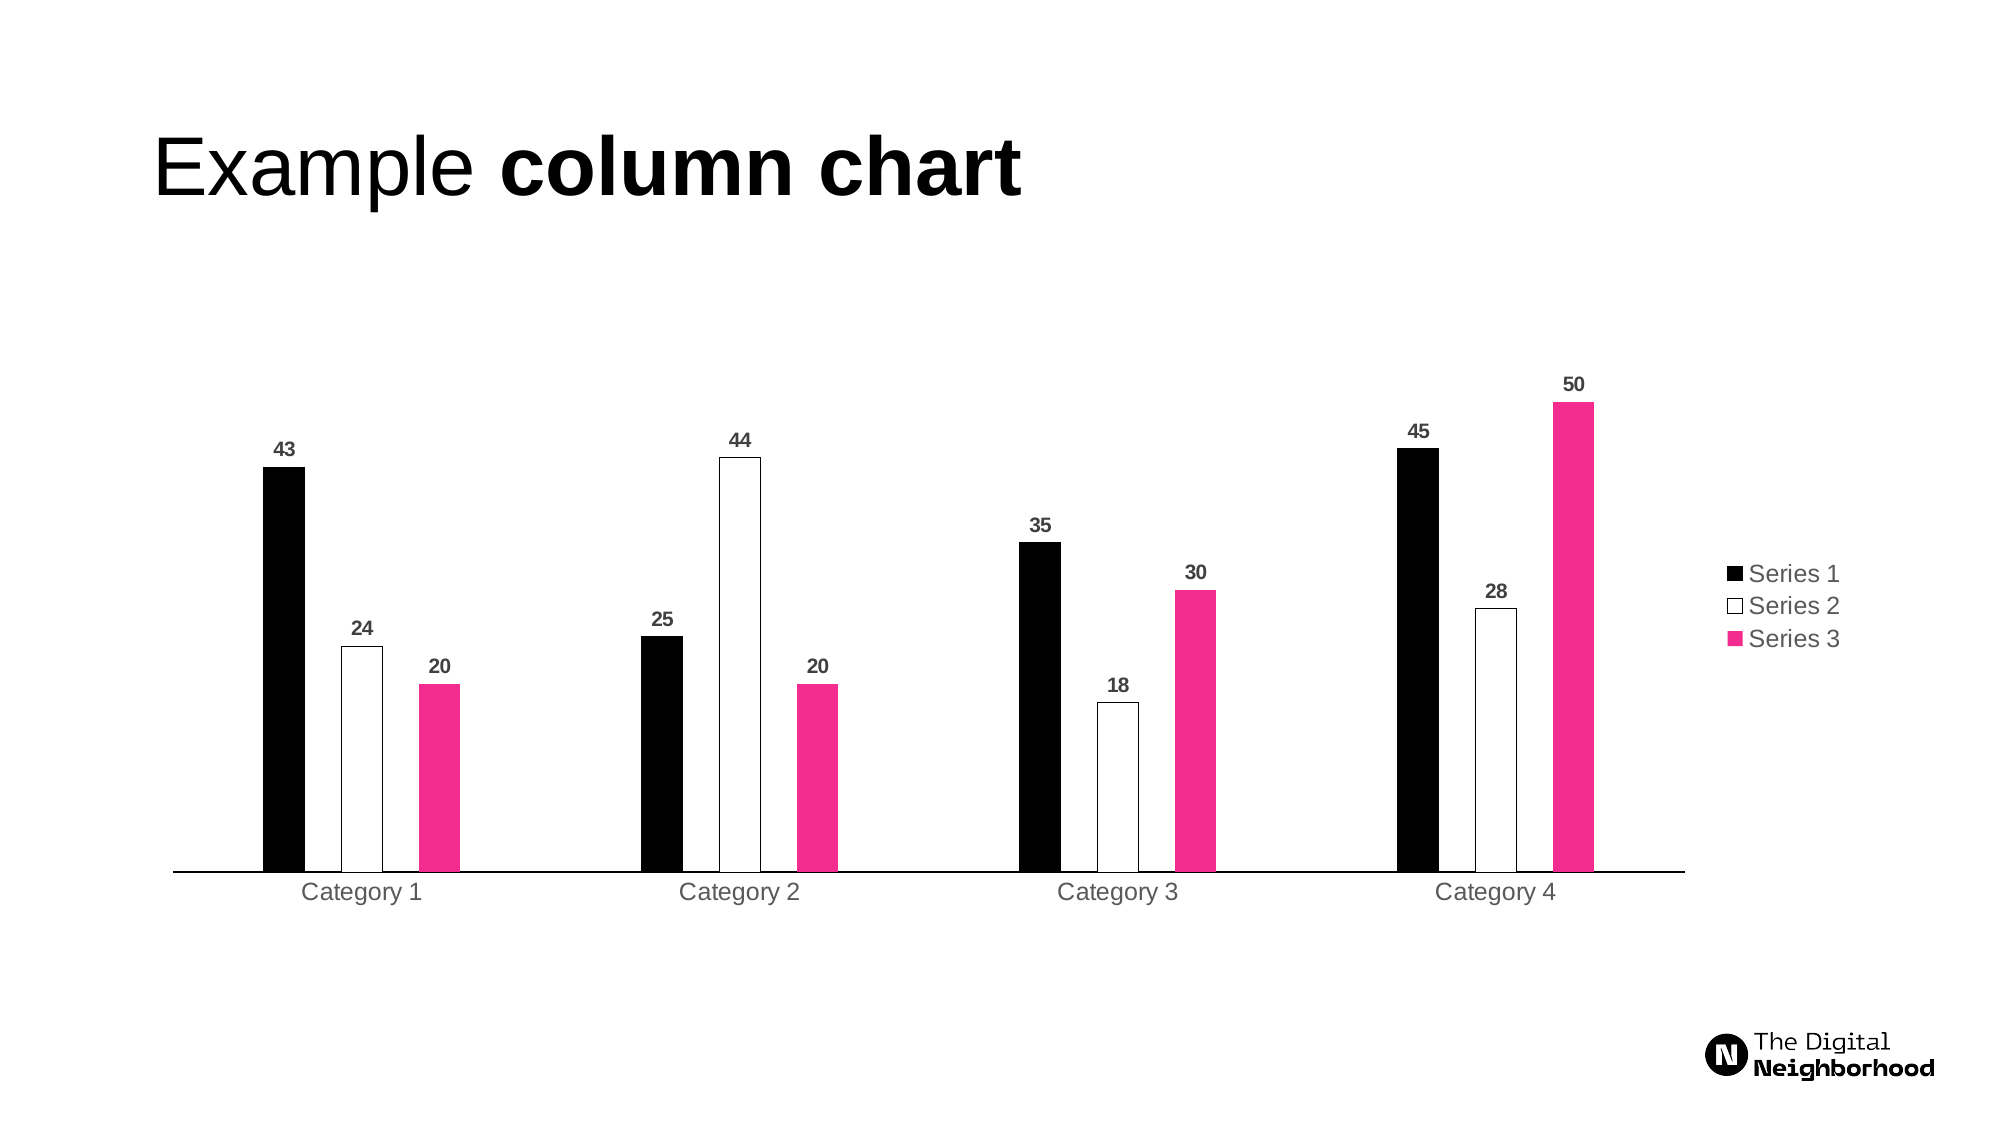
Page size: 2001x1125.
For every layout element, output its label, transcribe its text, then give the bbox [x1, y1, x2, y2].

chart [138, 295, 1862, 918]
title Example column chart [137, 104, 1464, 232]
picture [1705, 1032, 1934, 1081]
